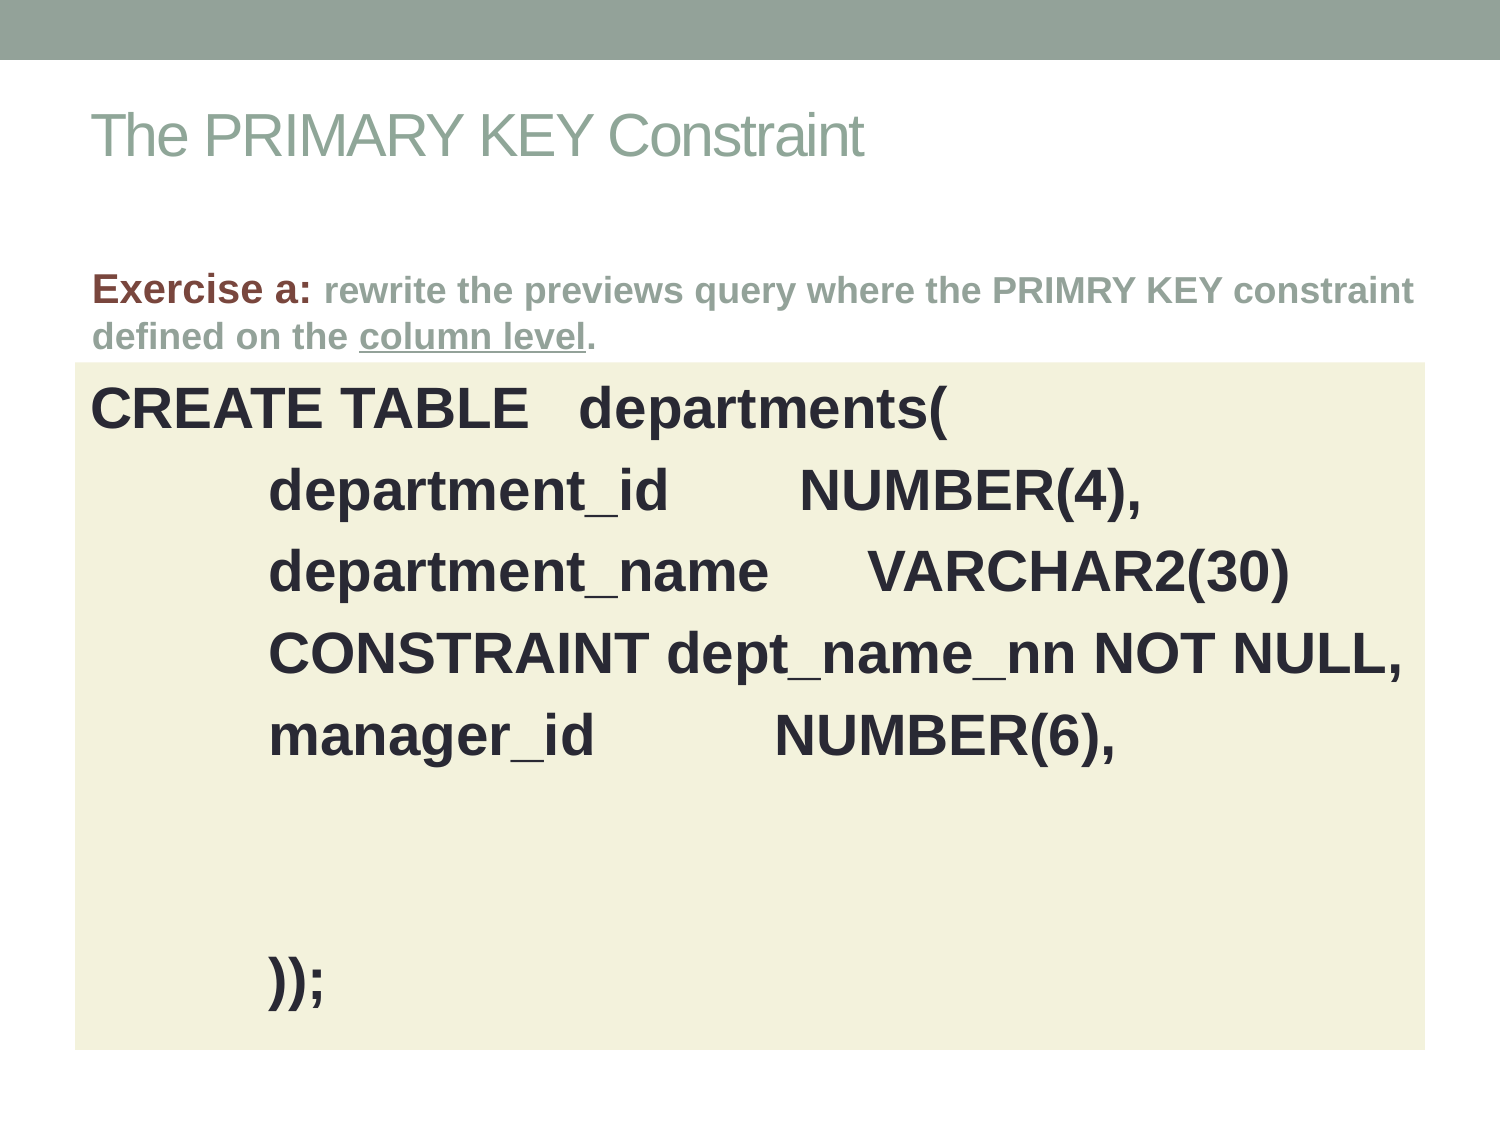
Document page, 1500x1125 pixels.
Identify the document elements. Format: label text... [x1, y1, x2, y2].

list CREATE TABLE departments( department_id NUMBER(4), department_name VARCHAR2(30) CONSTRAINT dept_name_nn NOT NULL, manager_id NUMBER(6), )); [75, 362, 1425, 1050]
title The PRIMARY KEY Constraint [75, 87, 1425, 250]
text_box Exercise a: rewrite the previews query where the PRIMRY KEY constraint defined on the column level. [77, 254, 1441, 364]
